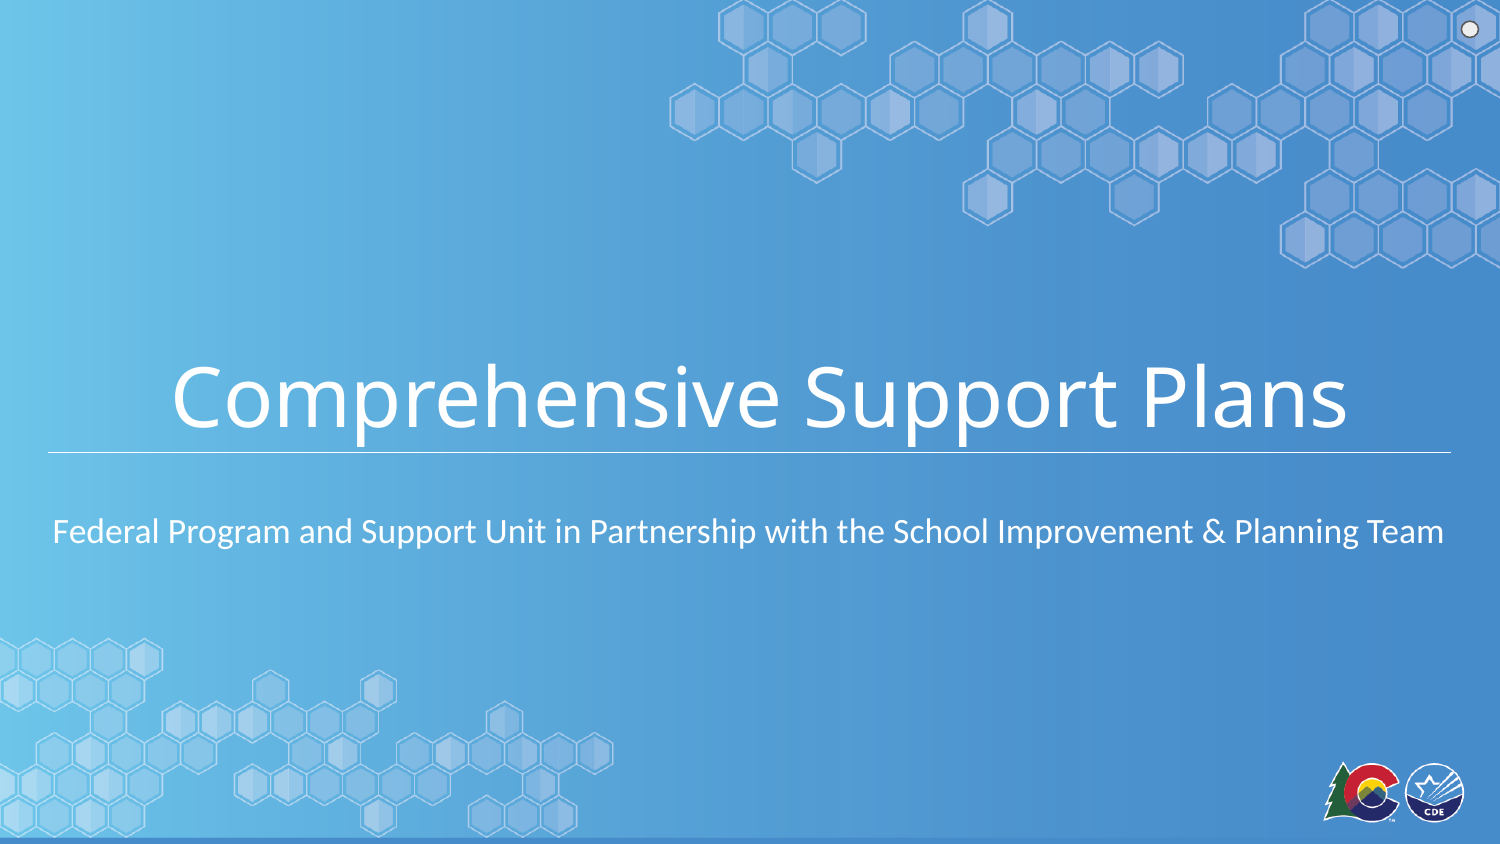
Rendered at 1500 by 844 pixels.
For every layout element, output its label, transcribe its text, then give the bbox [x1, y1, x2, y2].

text_box [1461, 21, 1479, 38]
picture [0, 0, 1500, 844]
title Comprehensive Support Plans [51, 122, 1449, 452]
subtitle Federal Program and Support Unit in Partnership with the School Improvement & Planning Team [51, 464, 1449, 595]
